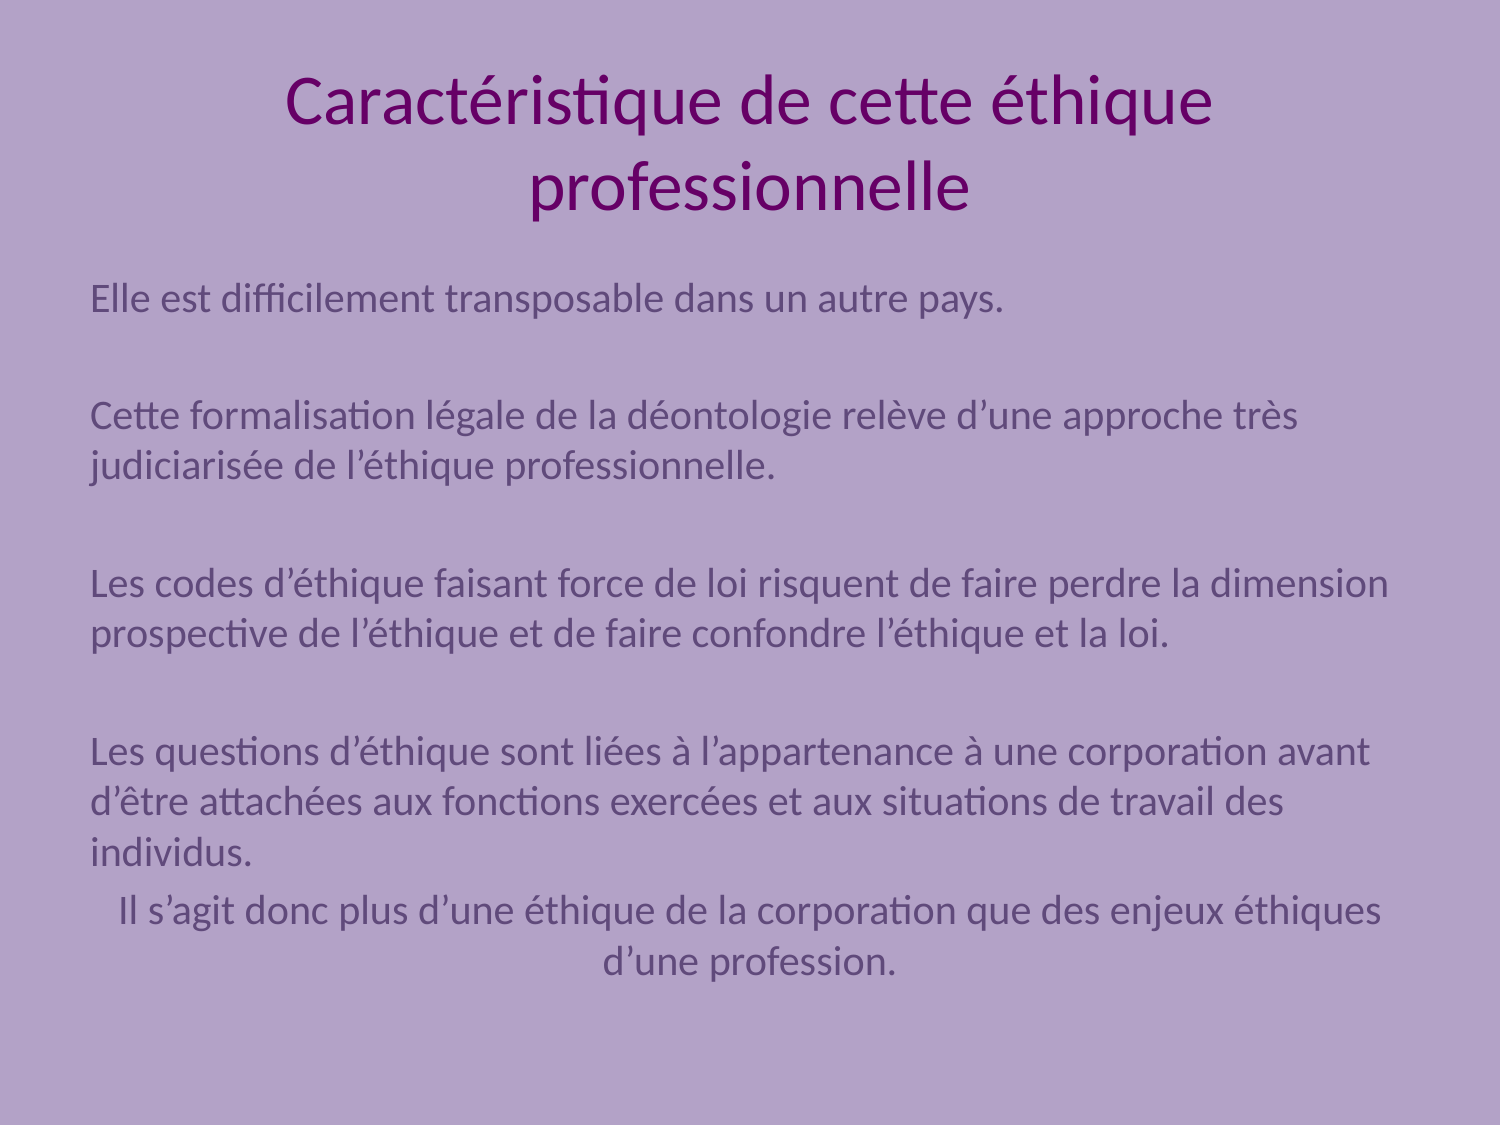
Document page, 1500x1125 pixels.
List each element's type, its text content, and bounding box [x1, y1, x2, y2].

list Elle est difficilement transposable dans un autre pays. Cette formalisation légale de la déontologie relève d’une approche très judiciarisée de l’éthique professionnelle. Les codes d’éthique faisant force de loi risquent de faire perdre la dimension prospective de l’éthique et de faire confondre l’éthique et la loi. Les questions d’éthique sont liées à l’appartenance à une corporation avant d’être attachées aux fonctions exercées et aux situations de travail des individus. Il s’agit donc plus d’une éthique de la corporation que des enjeux éthiques d’une profession. [75, 262, 1425, 1005]
title Caractéristique de cette éthique professionnelle [75, 45, 1425, 233]
